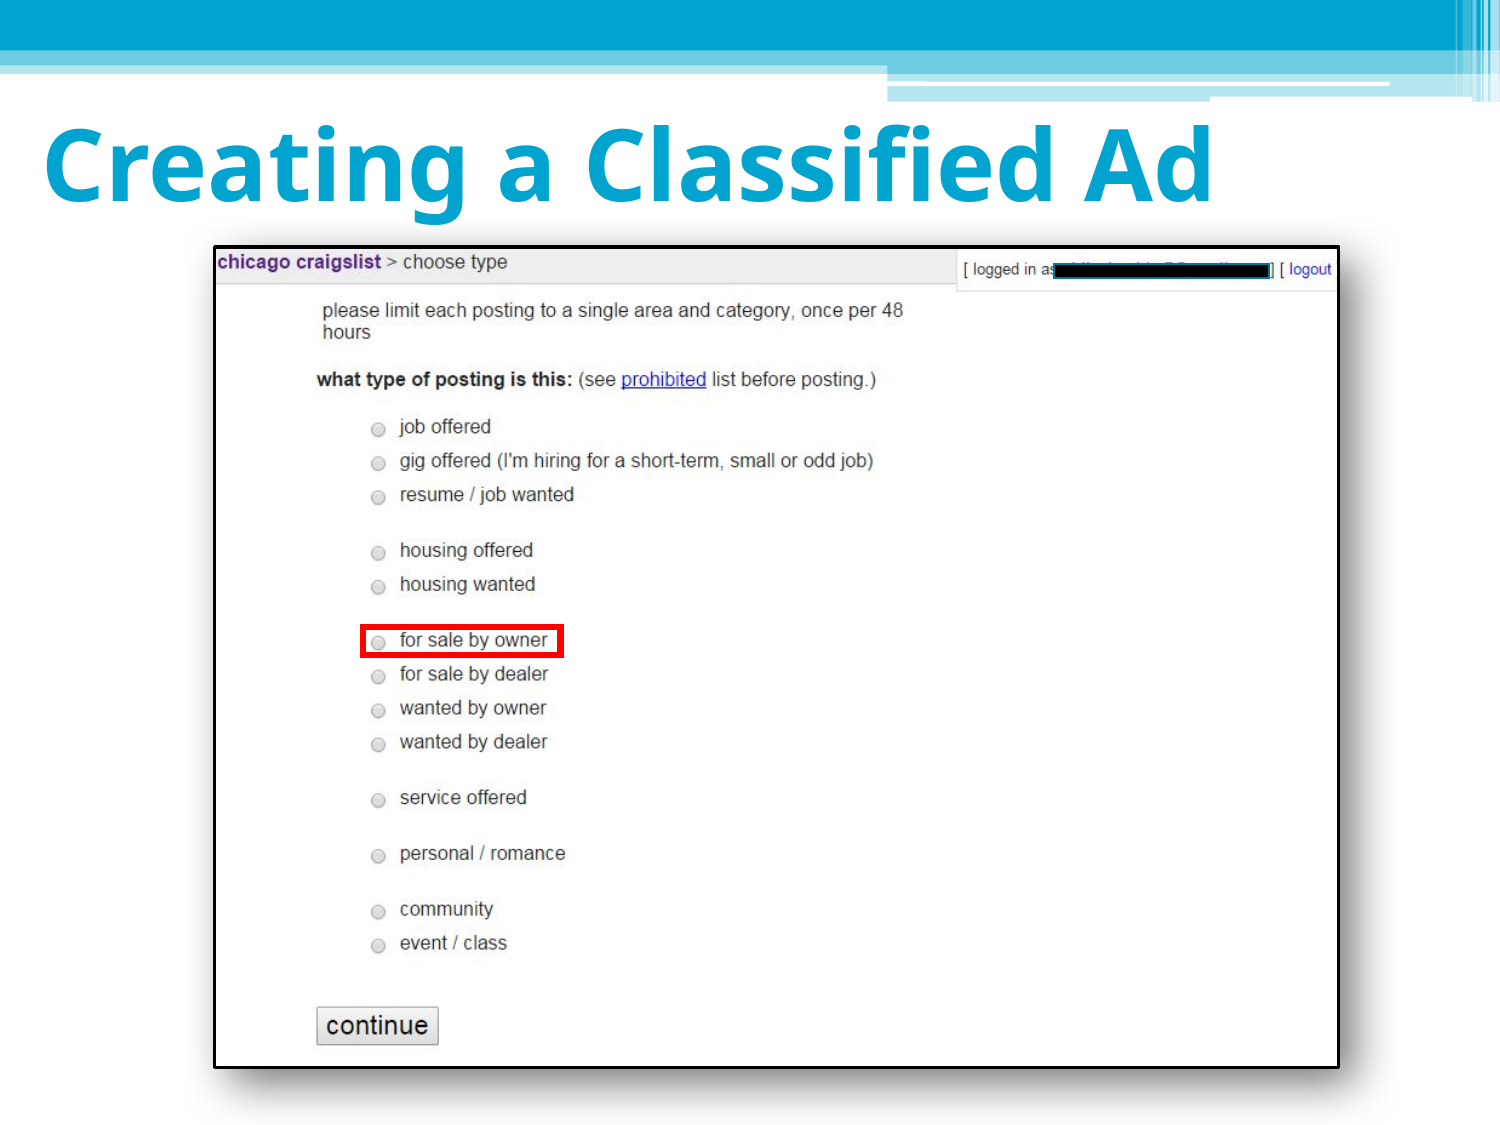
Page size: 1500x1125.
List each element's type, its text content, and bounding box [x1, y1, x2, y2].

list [216, 248, 1338, 1066]
title Creating a Classified Ad [26, 73, 1377, 249]
